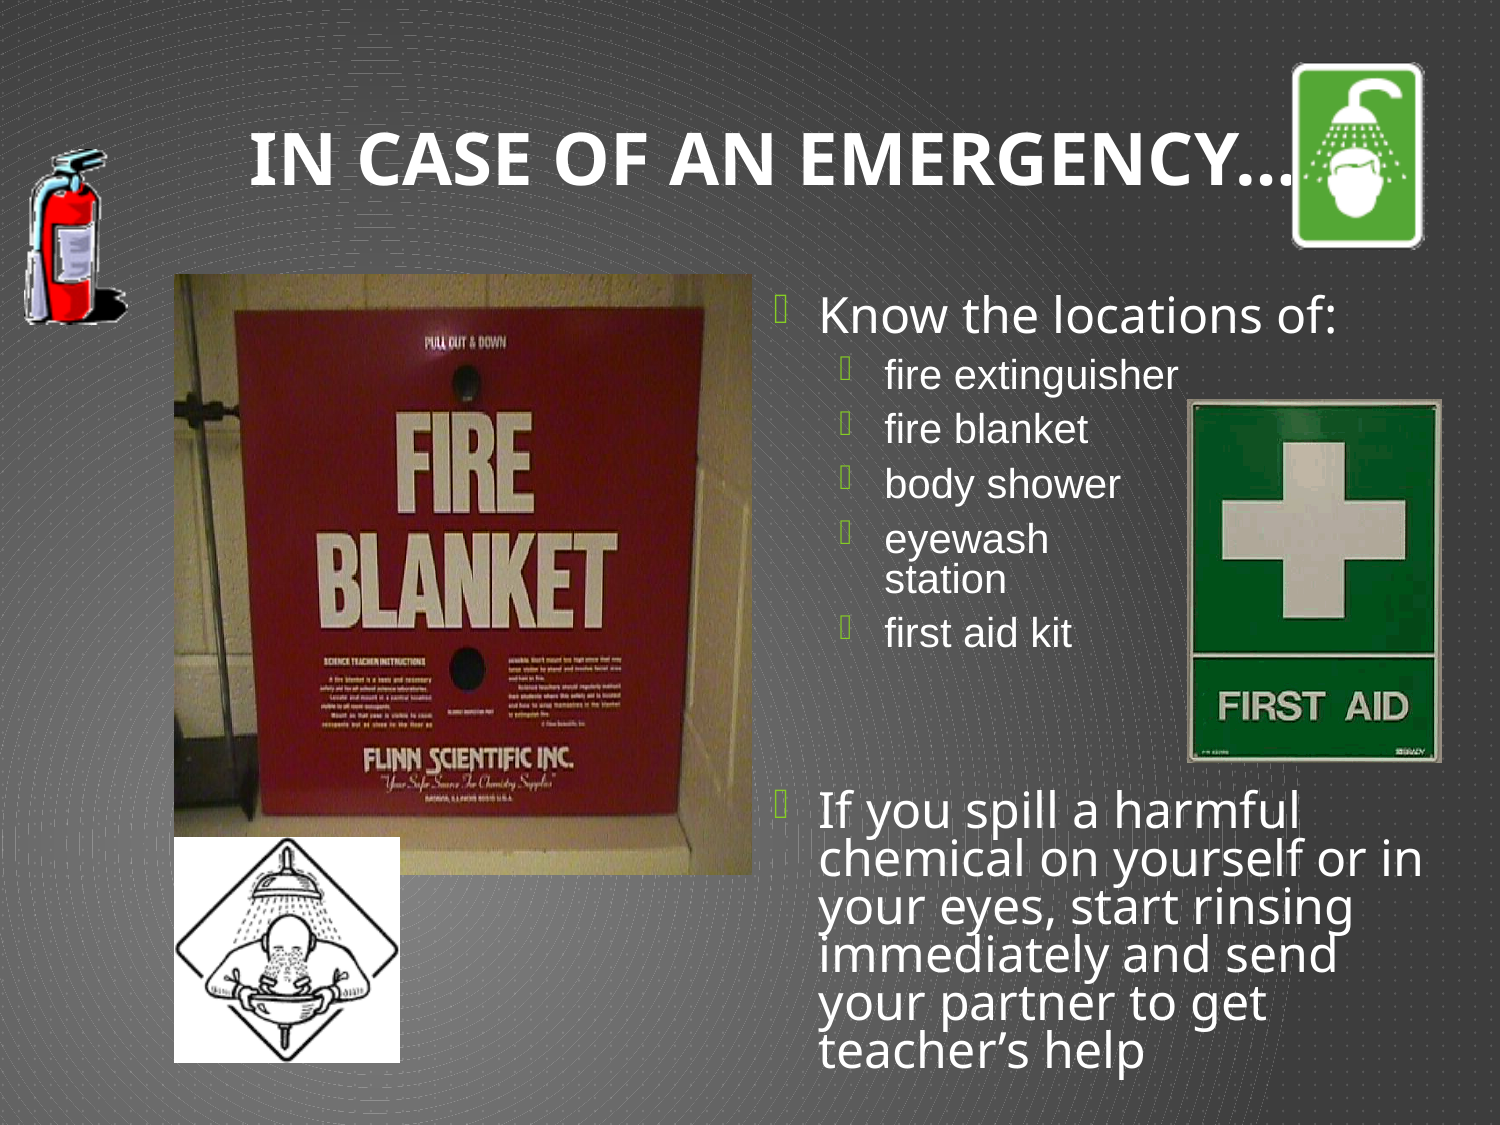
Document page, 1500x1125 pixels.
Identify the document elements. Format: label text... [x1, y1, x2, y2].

title In case of an emergency… [249, 62, 1291, 250]
picture [1291, 62, 1426, 251]
picture [24, 149, 128, 326]
list Know the locations of: fire extinguisher fire blanket body shower eyewash station first aid kit If you spill a harmful chemical on yourself or in your eyes, start rinsing immediately and send your partner to get teacher’s help [762, 287, 1438, 1050]
picture [174, 837, 401, 1063]
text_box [174, 274, 752, 876]
picture [1187, 399, 1442, 763]
